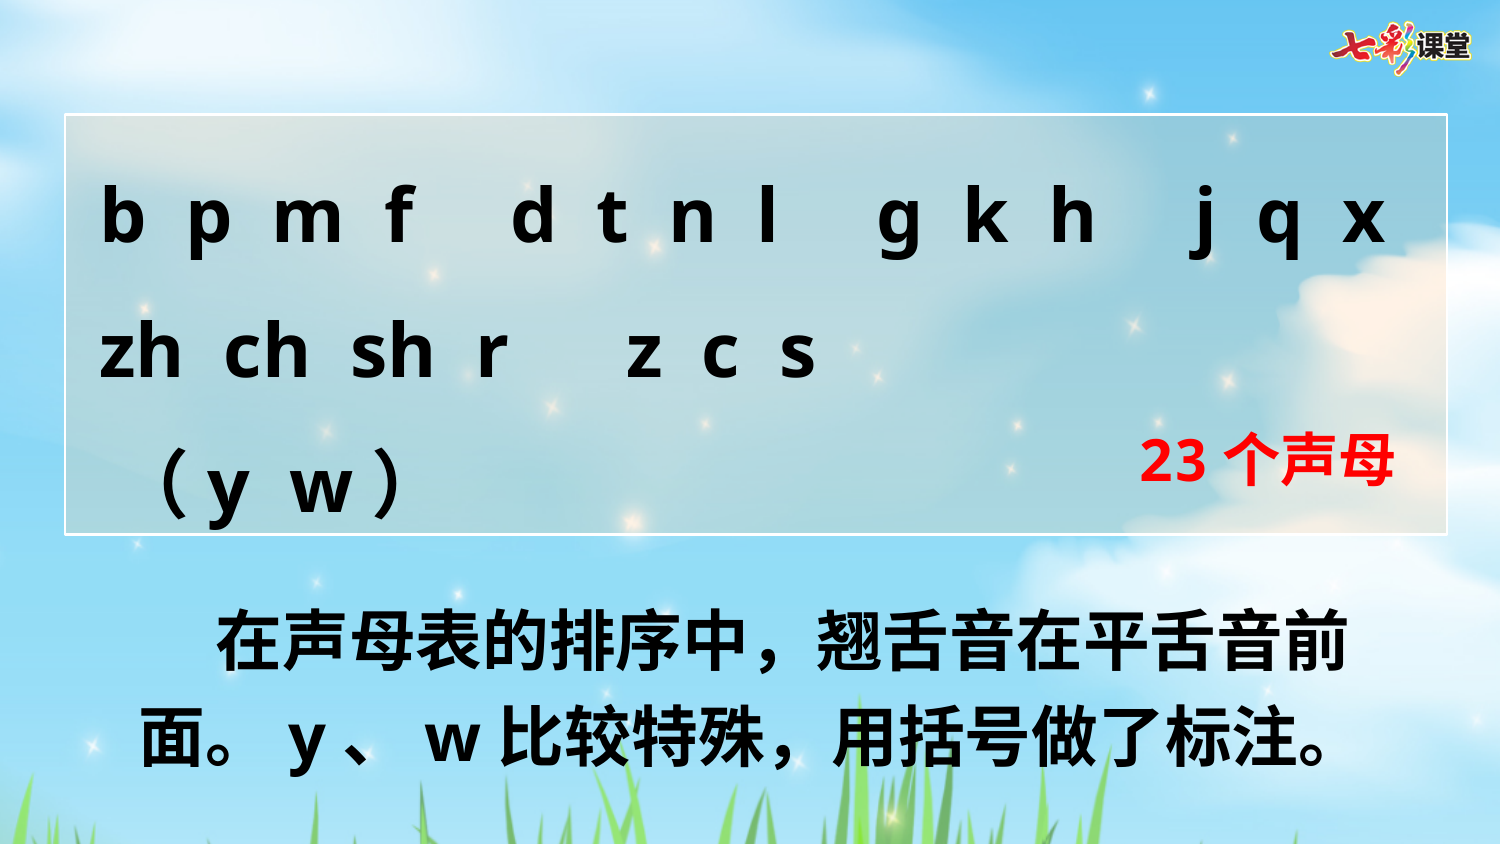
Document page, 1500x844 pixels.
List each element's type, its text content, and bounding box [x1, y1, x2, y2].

text_box 23个声母 [1088, 415, 1447, 501]
text_box 在声母表的排序中，翘舌音在平舌音前面。y、w比较特殊，用括号做了标注。 [123, 575, 1412, 782]
text_box b p m f d t n l g k h j q x zh ch sh r z c s （y w） [64, 114, 1447, 535]
picture [0, 0, 1500, 844]
